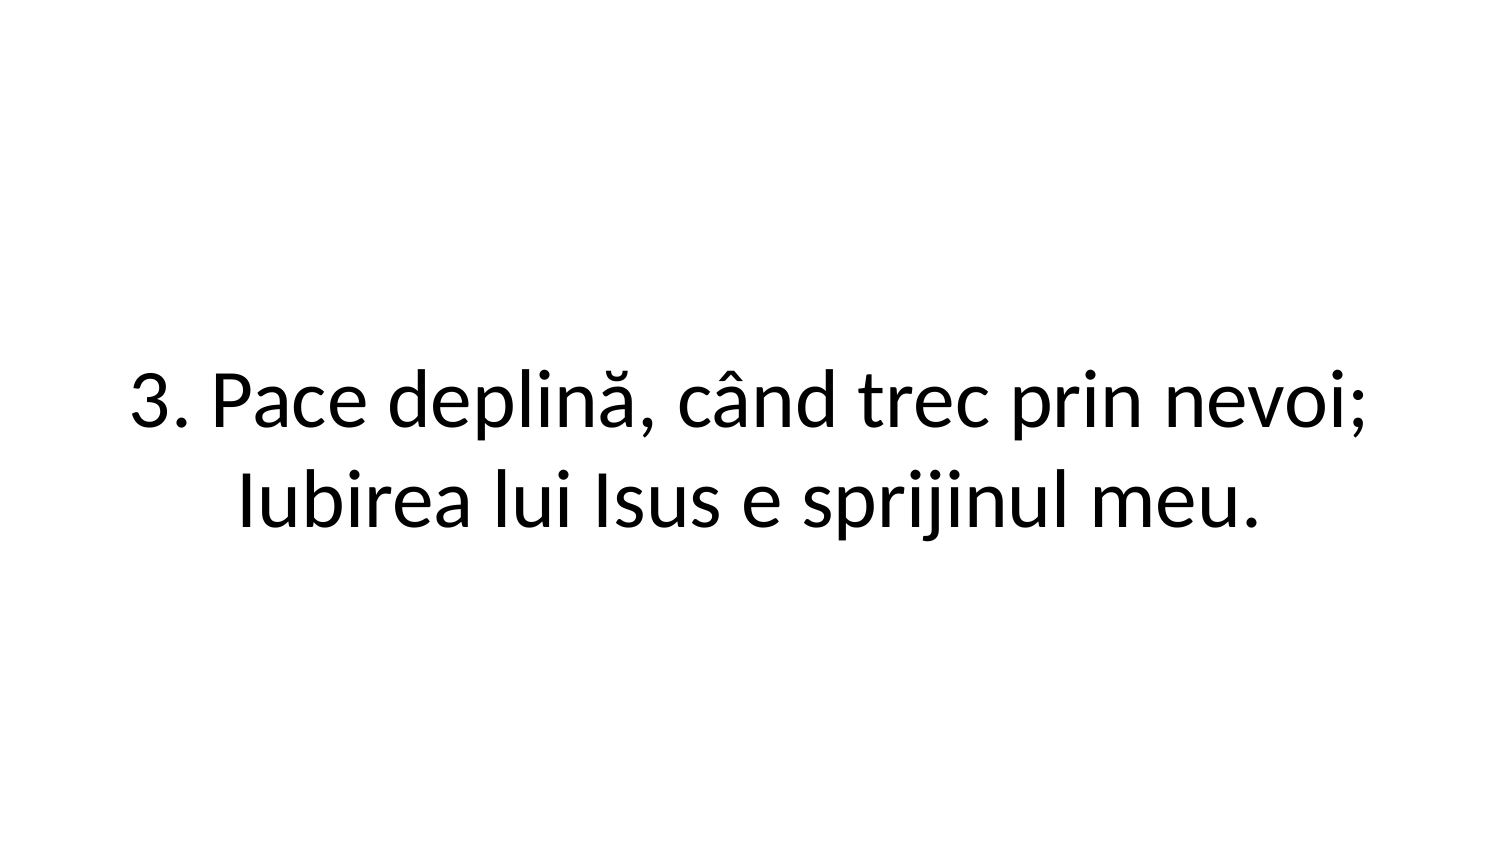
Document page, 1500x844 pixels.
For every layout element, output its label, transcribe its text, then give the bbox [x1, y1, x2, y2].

text_box 3. Pace deplină, când trec prin nevoi; Iubirea lui Isus e sprijinul meu. [114, 292, 1386, 552]
